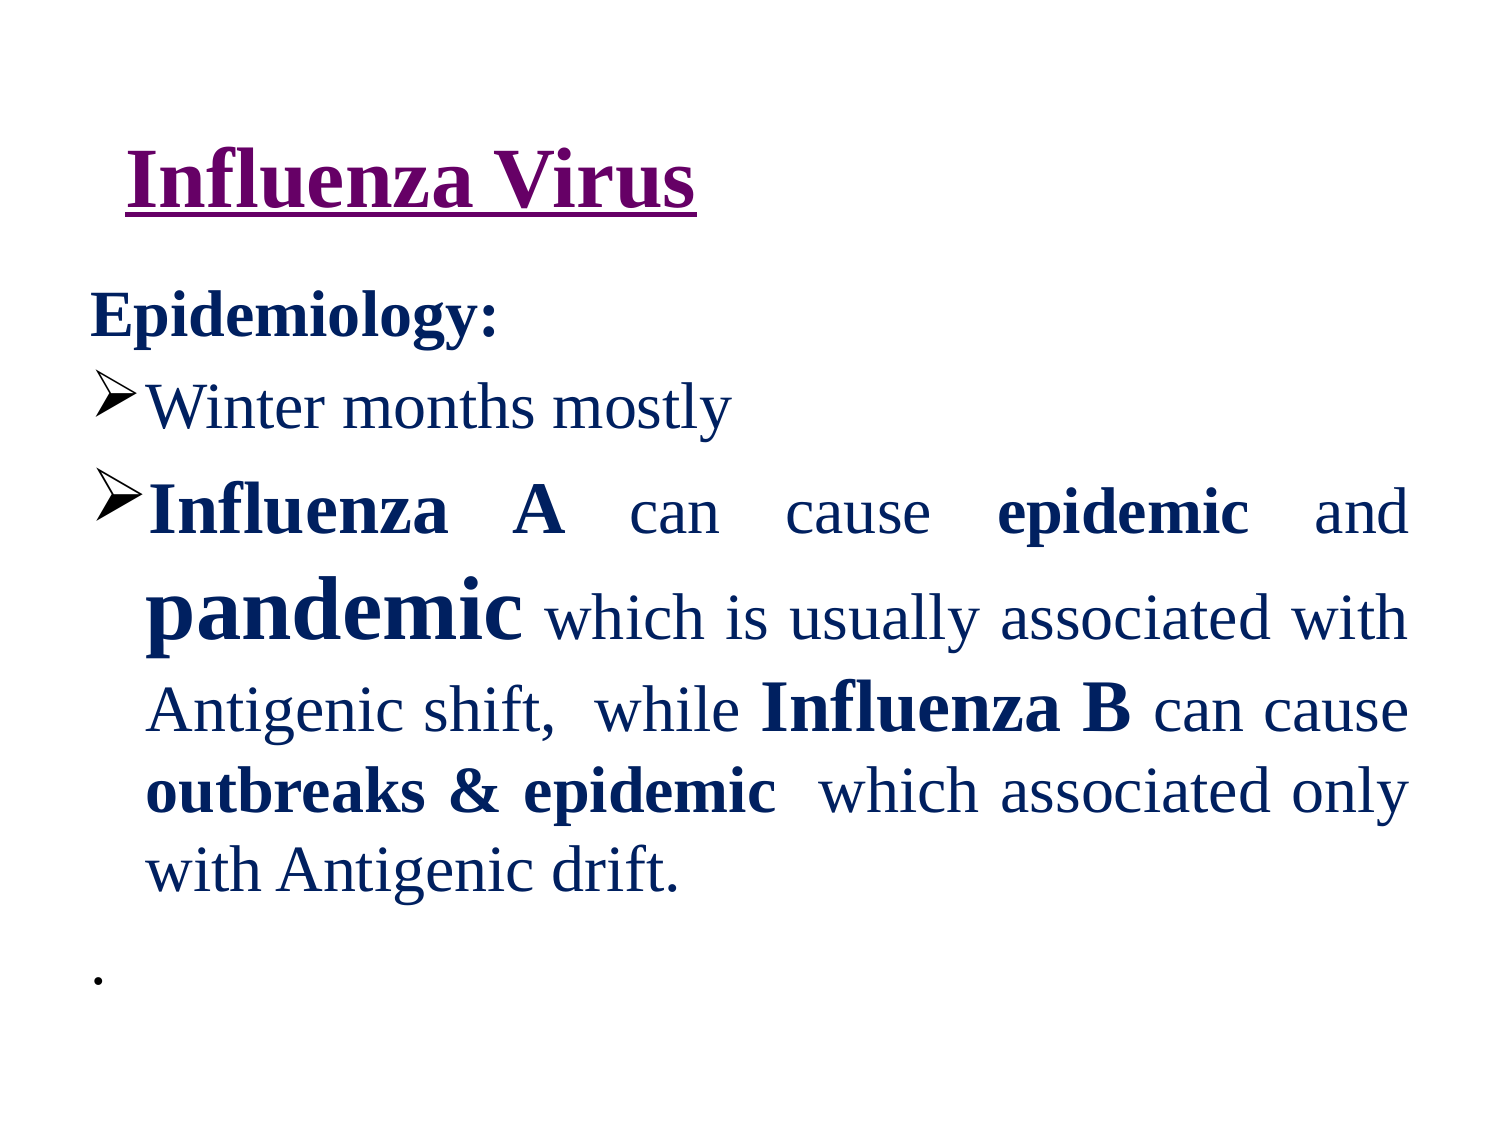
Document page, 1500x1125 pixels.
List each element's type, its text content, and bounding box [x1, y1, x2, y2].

title Influenza Virus [110, 113, 1350, 233]
list Epidemiology: Winter months mostly Influenza A can cause epidemic and pandemic which is usually associated with Antigenic shift, while Influenza B can cause outbreaks & epidemic which associated only with Antigenic drift. . [75, 262, 1425, 1005]
